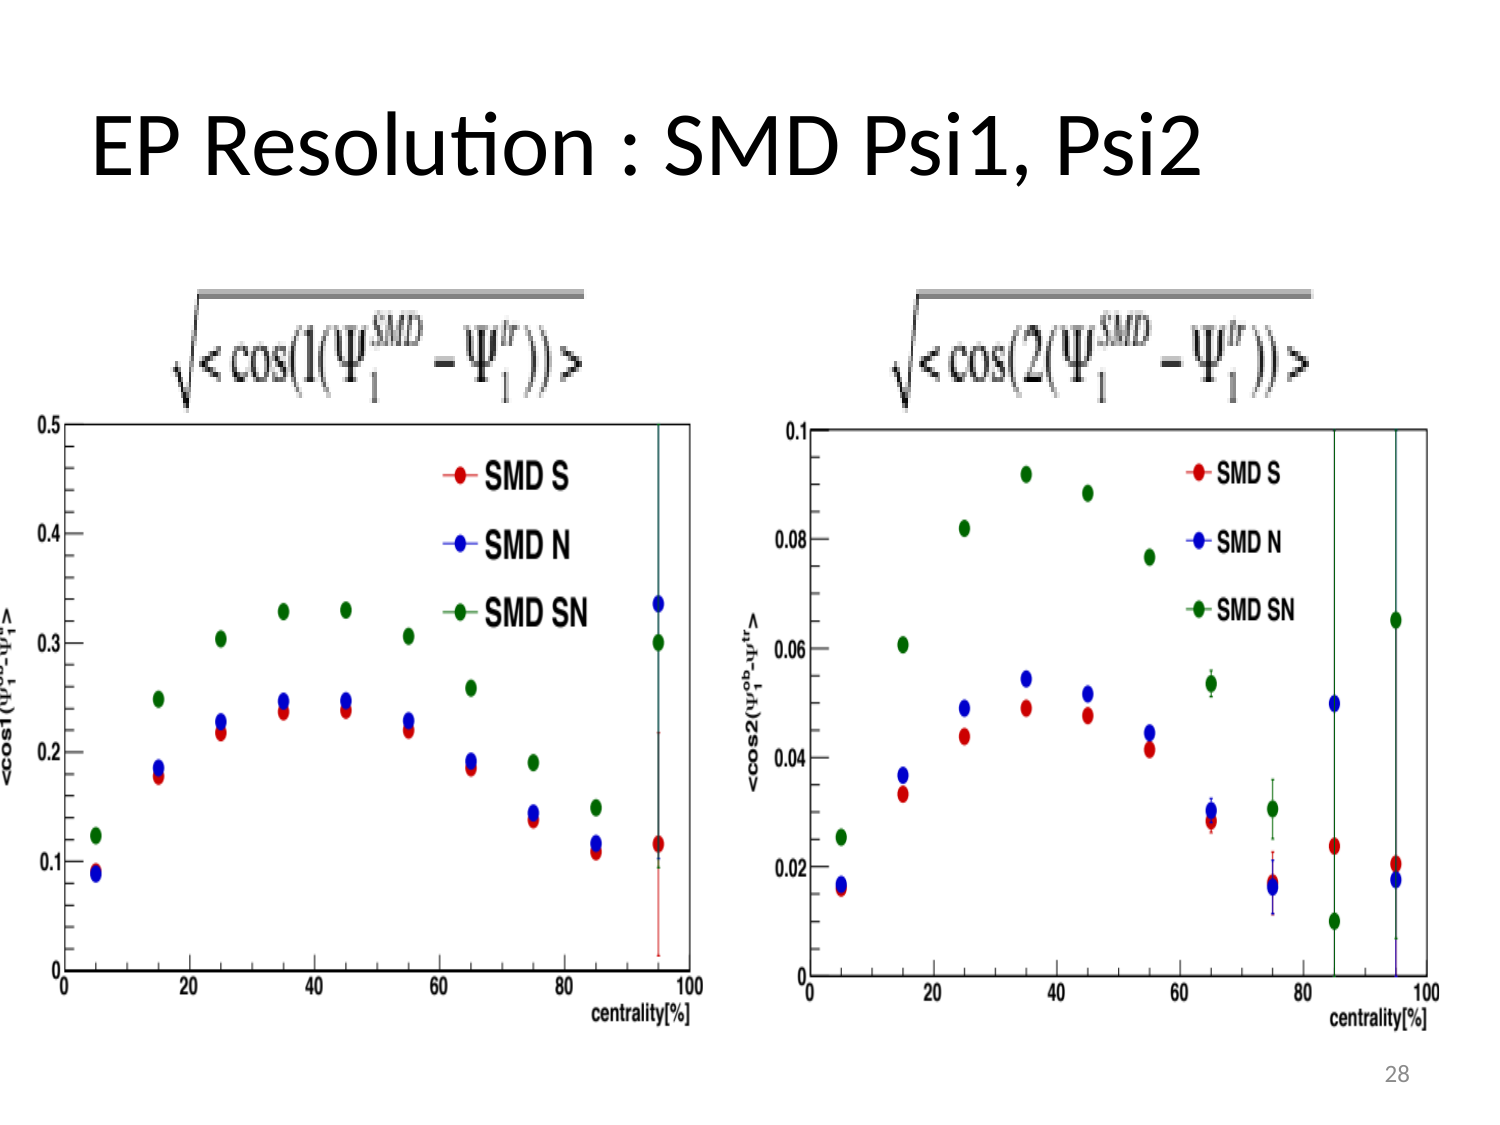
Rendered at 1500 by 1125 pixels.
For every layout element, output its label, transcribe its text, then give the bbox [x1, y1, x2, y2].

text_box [884, 274, 1315, 415]
slide_number 28 [1074, 1048, 1425, 1103]
picture [0, 413, 705, 1031]
picture [737, 413, 1440, 1040]
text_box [165, 274, 588, 415]
title EP Resolution : SMD Psi1, Psi2 [75, 45, 1425, 233]
